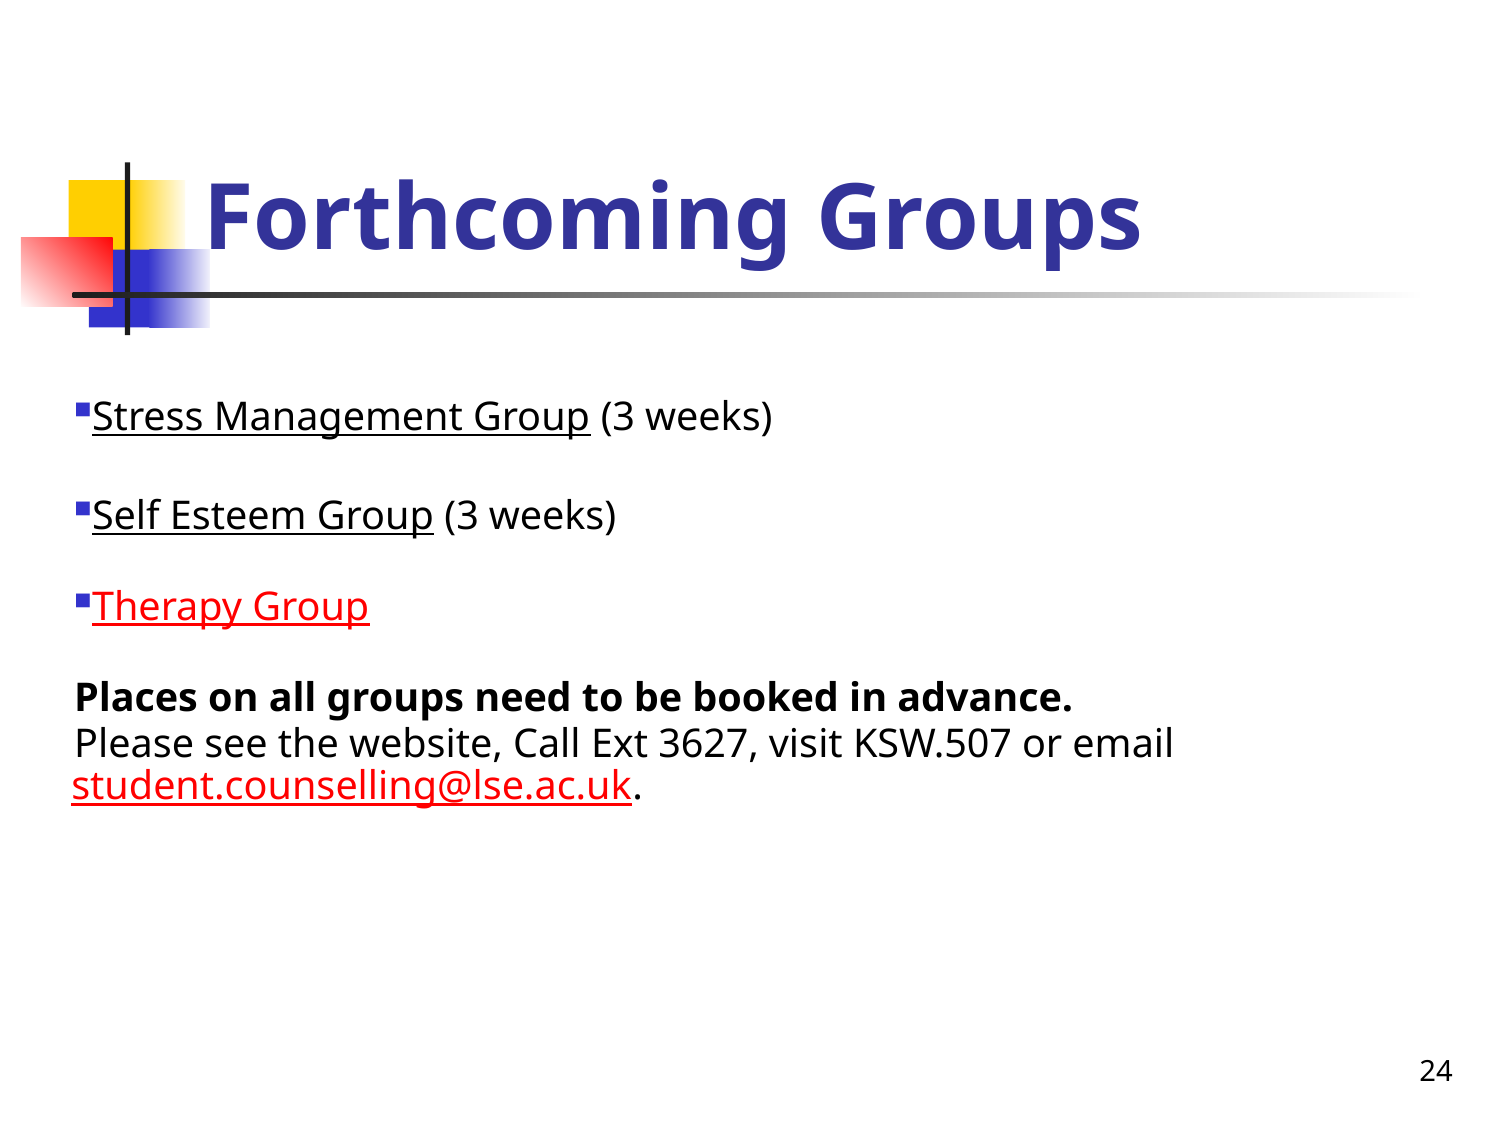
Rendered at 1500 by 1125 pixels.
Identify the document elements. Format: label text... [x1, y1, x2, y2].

title Forthcoming Groups [188, 35, 1468, 275]
list Stress Management Group (3 weeks) Self Esteem Group (3 weeks) Therapy Group Places on all groups need to be booked in advance. Please see the website, Call Ext 3627, visit KSW.507 or email student.counselling@lse.ac.uk. [0, 326, 1500, 1002]
slide_number 24 [1155, 1024, 1468, 1100]
